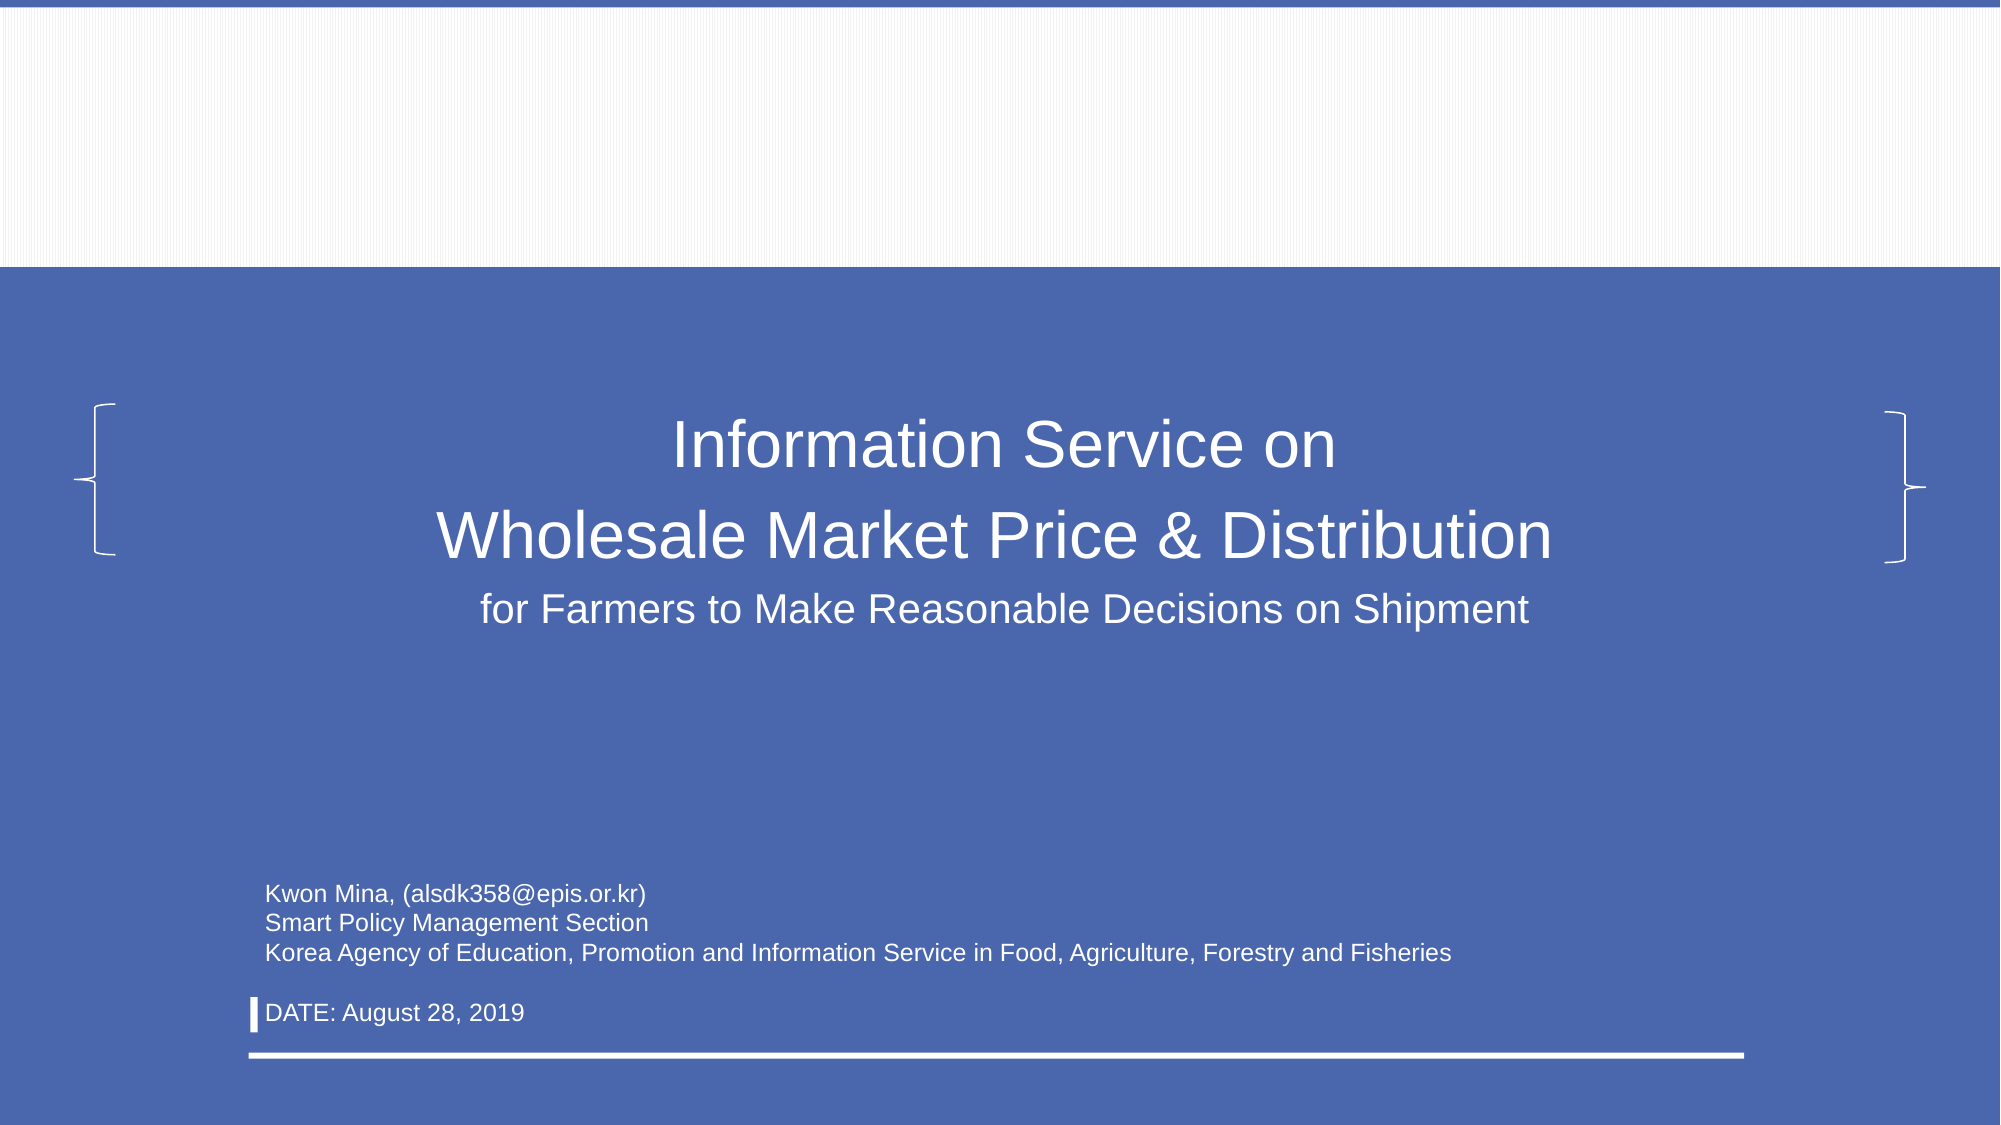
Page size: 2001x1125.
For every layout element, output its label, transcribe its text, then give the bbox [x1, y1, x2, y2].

text_box [0, 0, 2000, 10]
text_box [74, 393, 1926, 643]
text_box Kwon Mina, (alsdk358@epis.or.kr) Smart Policy Management Section Korea Agency of Education, Promotion and Information Service in Food, Agriculture, Forestry and Fisheries DATE: August 28, 2019 [250, 869, 1745, 996]
text_box [0, 265, 2000, 1125]
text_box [248, 996, 1745, 1059]
